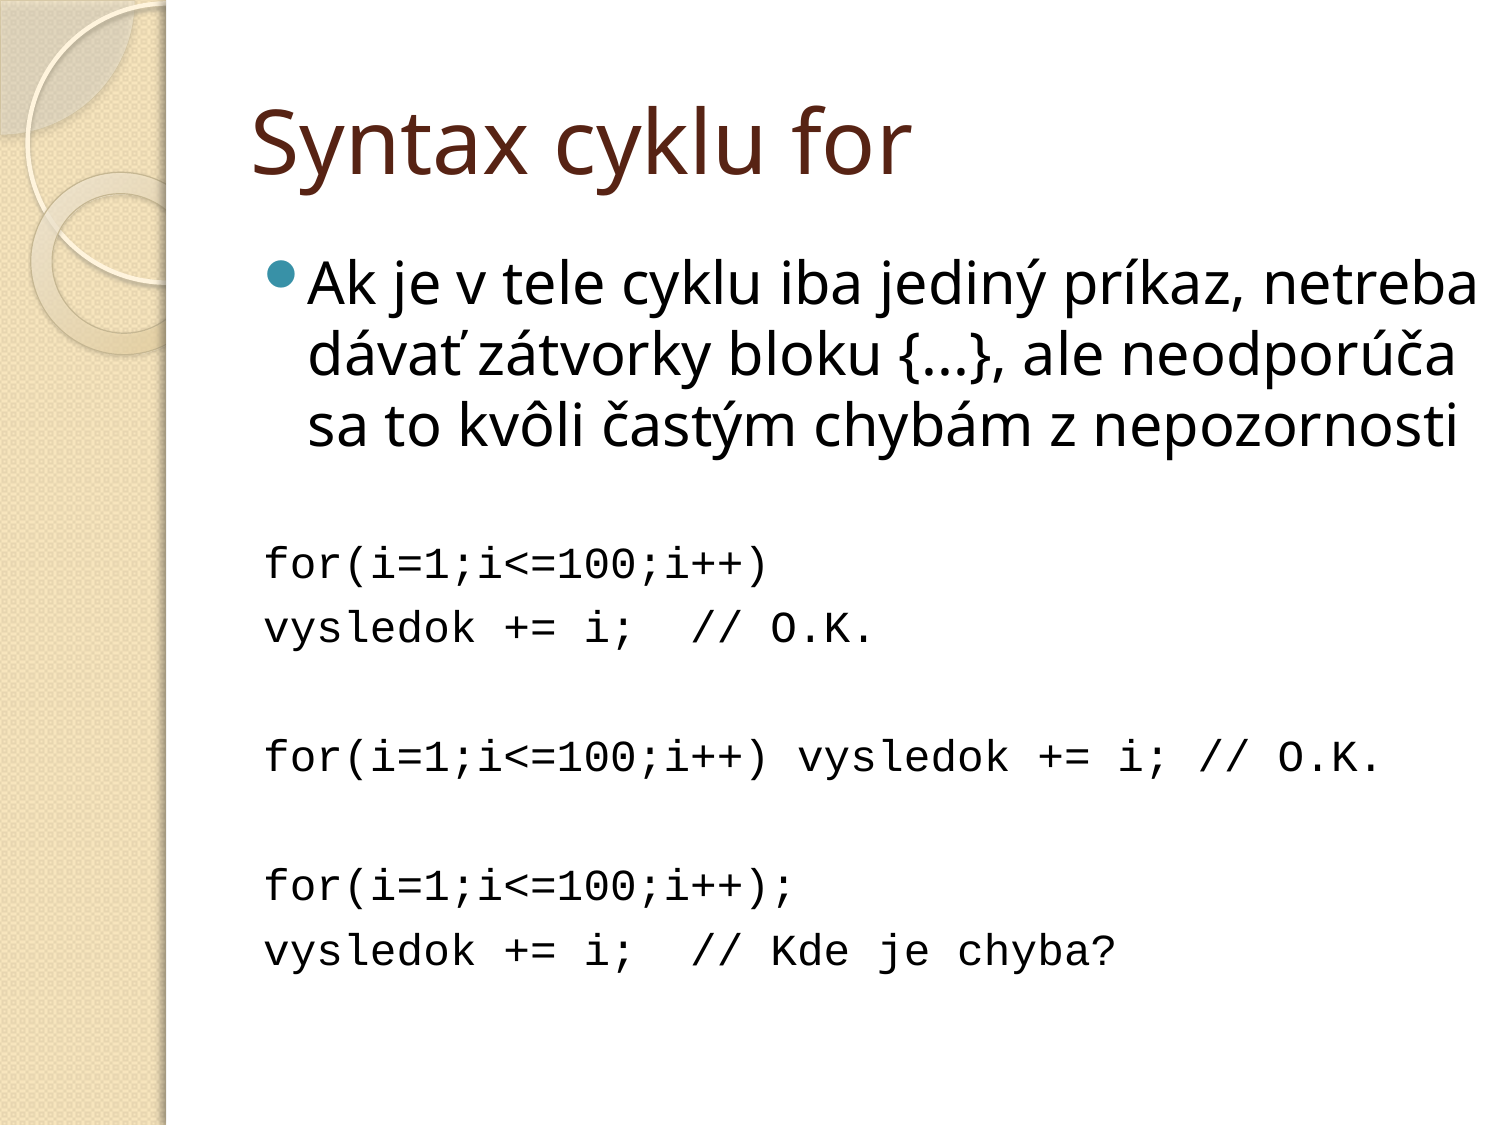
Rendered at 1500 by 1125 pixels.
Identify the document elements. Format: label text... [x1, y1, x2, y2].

list Ak je v tele cyklu iba jediný príkaz, netreba dávať zátvorky bloku {...}, ale neodporúča sa to kvôli častým chybám z nepozornosti for(i=1;i<=100;i++) vysledok += i; // O.K. for(i=1;i<=100;i++) vysledok += i; // O.K. for(i=1;i<=100;i++); vysledok += i; // Kde je chyba? [235, 237, 1500, 1025]
title Syntax cyklu for [235, 45, 1466, 233]
